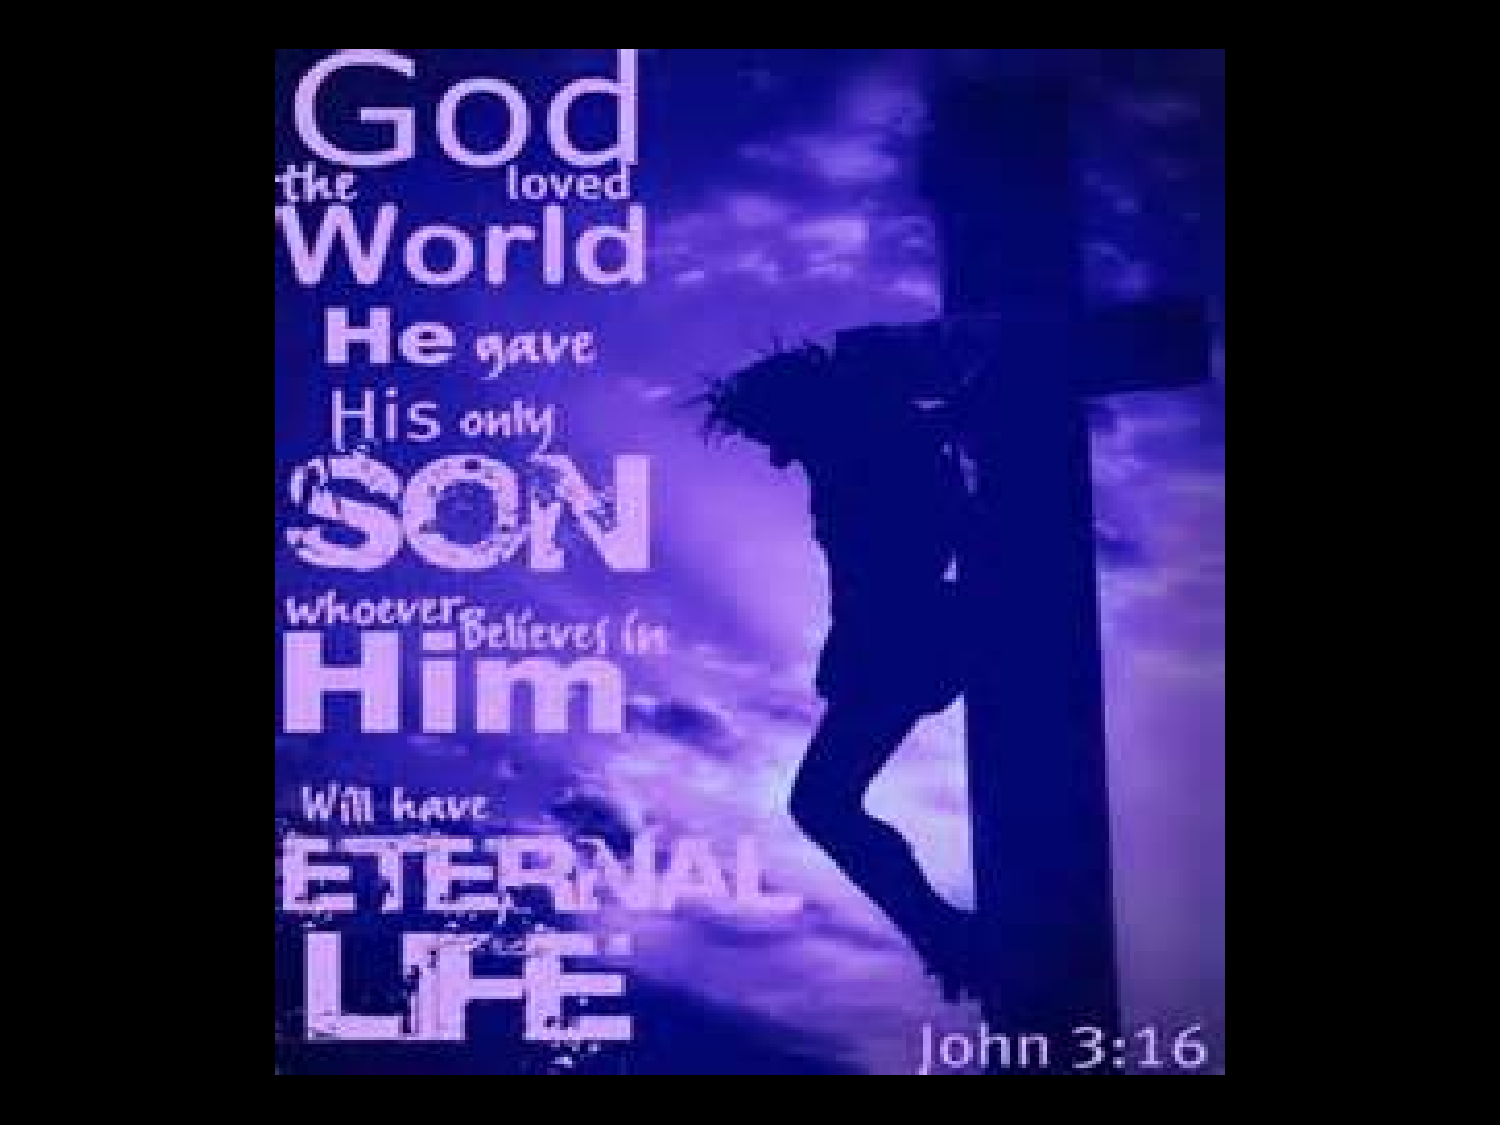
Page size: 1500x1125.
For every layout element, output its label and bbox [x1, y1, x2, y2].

list [274, 49, 1226, 1076]
